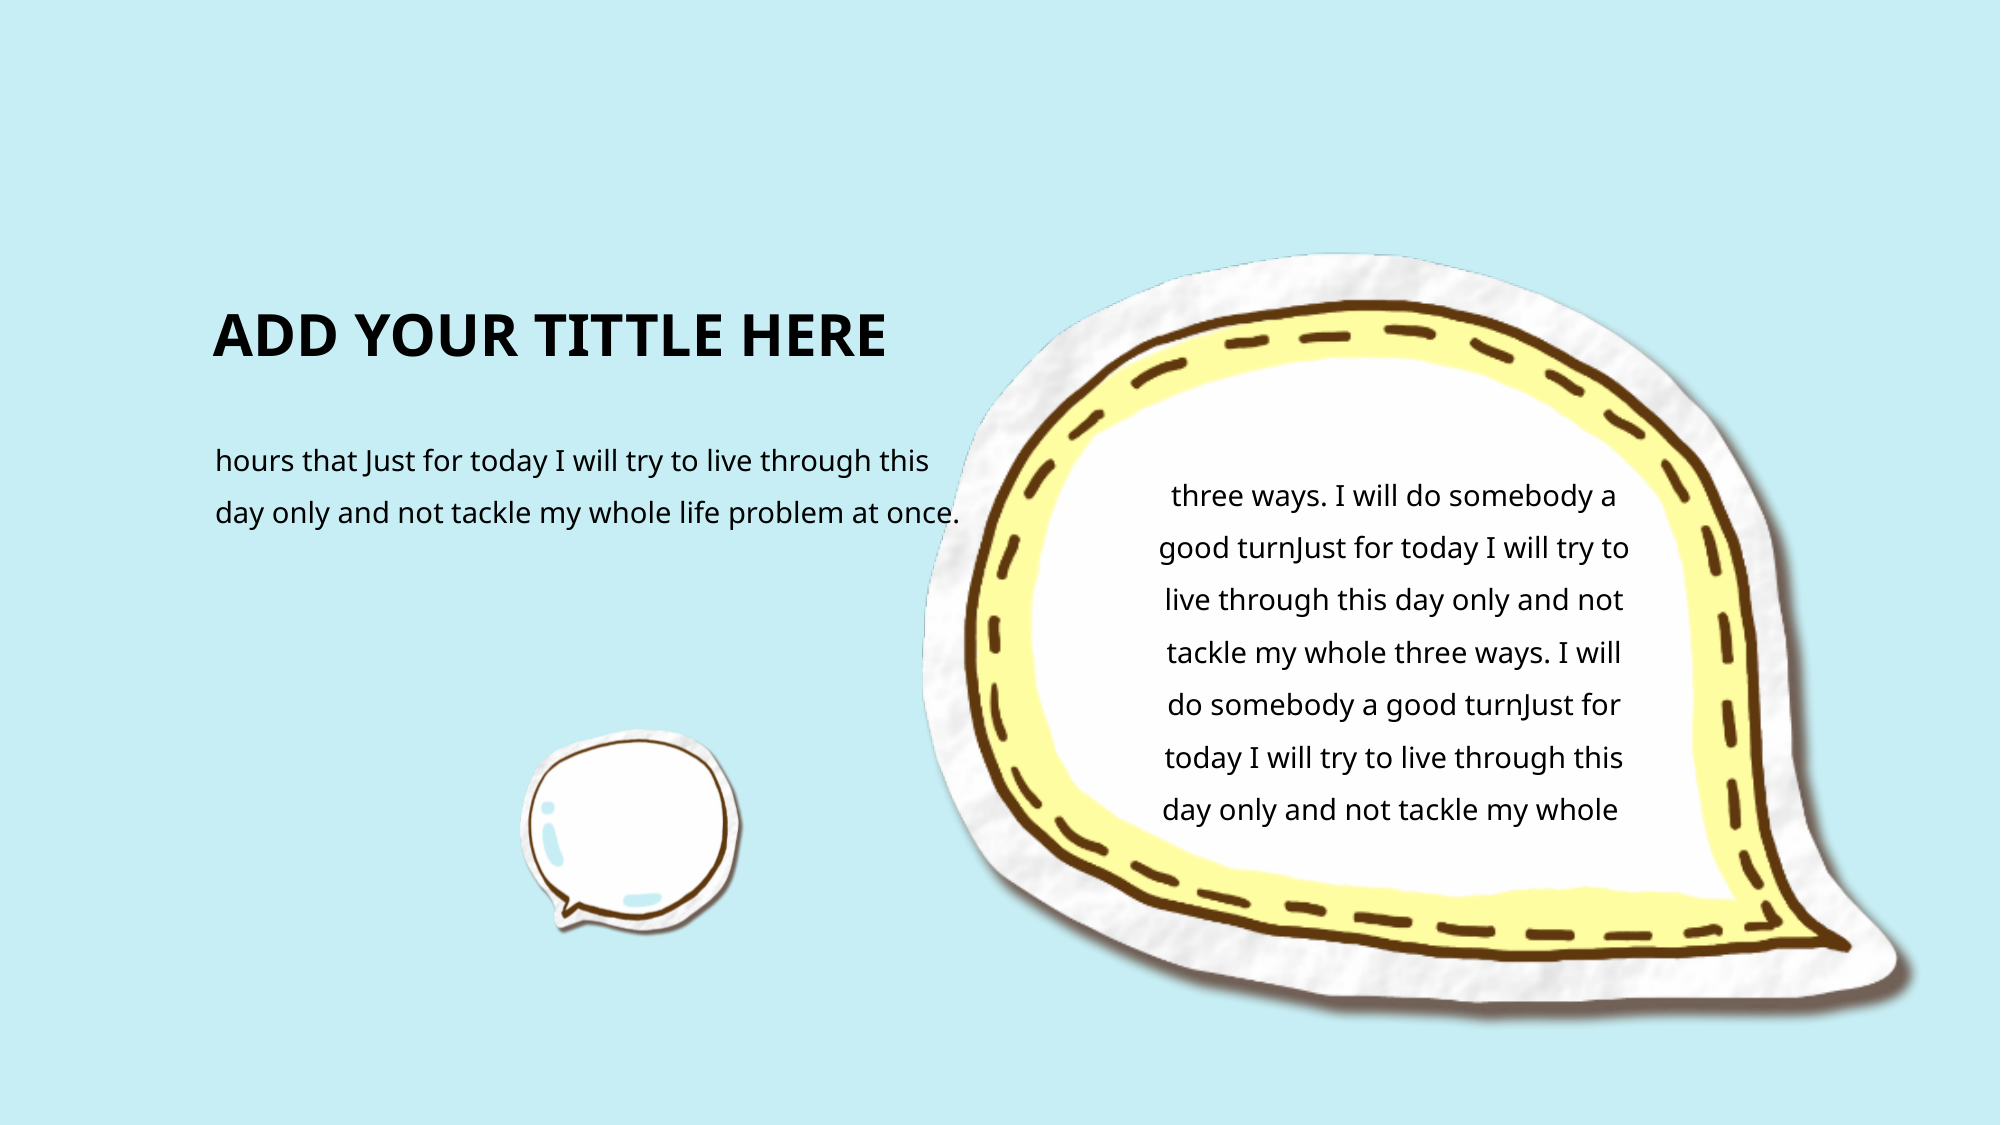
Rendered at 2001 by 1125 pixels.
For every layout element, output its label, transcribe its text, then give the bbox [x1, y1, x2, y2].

text_box hours that Just for today I will try to live through this day only and not tackle my whole life problem at once. [200, 417, 793, 537]
text_box ADD YOUR TITTLE HERE [198, 290, 793, 376]
picture [793, 185, 1976, 1065]
picture [467, 710, 777, 960]
